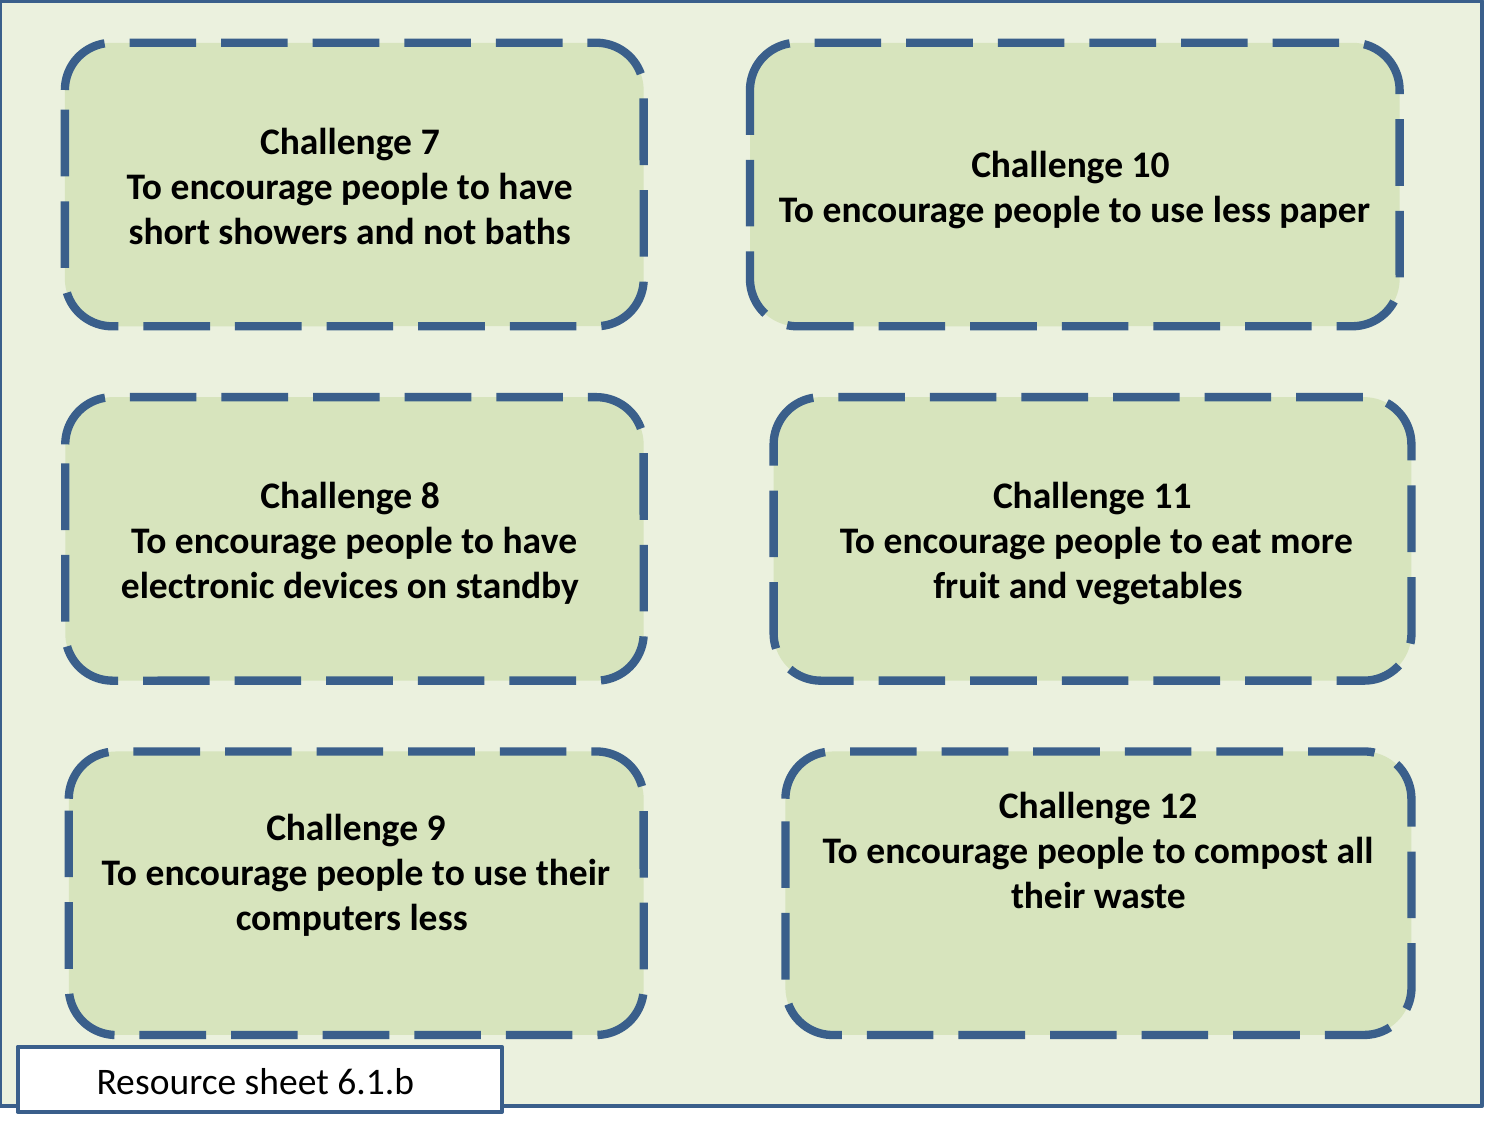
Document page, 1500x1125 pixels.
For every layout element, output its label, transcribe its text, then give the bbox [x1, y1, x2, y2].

text_box [0, 0, 1484, 1108]
text_box Challenge 10 To encourage people to use less paper [747, 40, 1402, 329]
text_box Challenge 9 To encourage people to use their computers less [66, 749, 646, 1038]
text_box Challenge 11 To encourage people to eat more fruit and vegetables [771, 395, 1414, 683]
text_box Challenge 8 To encourage people to have electronic devices on standby [63, 395, 646, 683]
text_box Resource sheet 6.1.b [16, 1045, 504, 1114]
text_box Challenge 12 To encourage people to compost all their waste [783, 749, 1414, 1038]
text_box Challenge 7 To encourage people to have short showers and not baths [62, 40, 646, 329]
